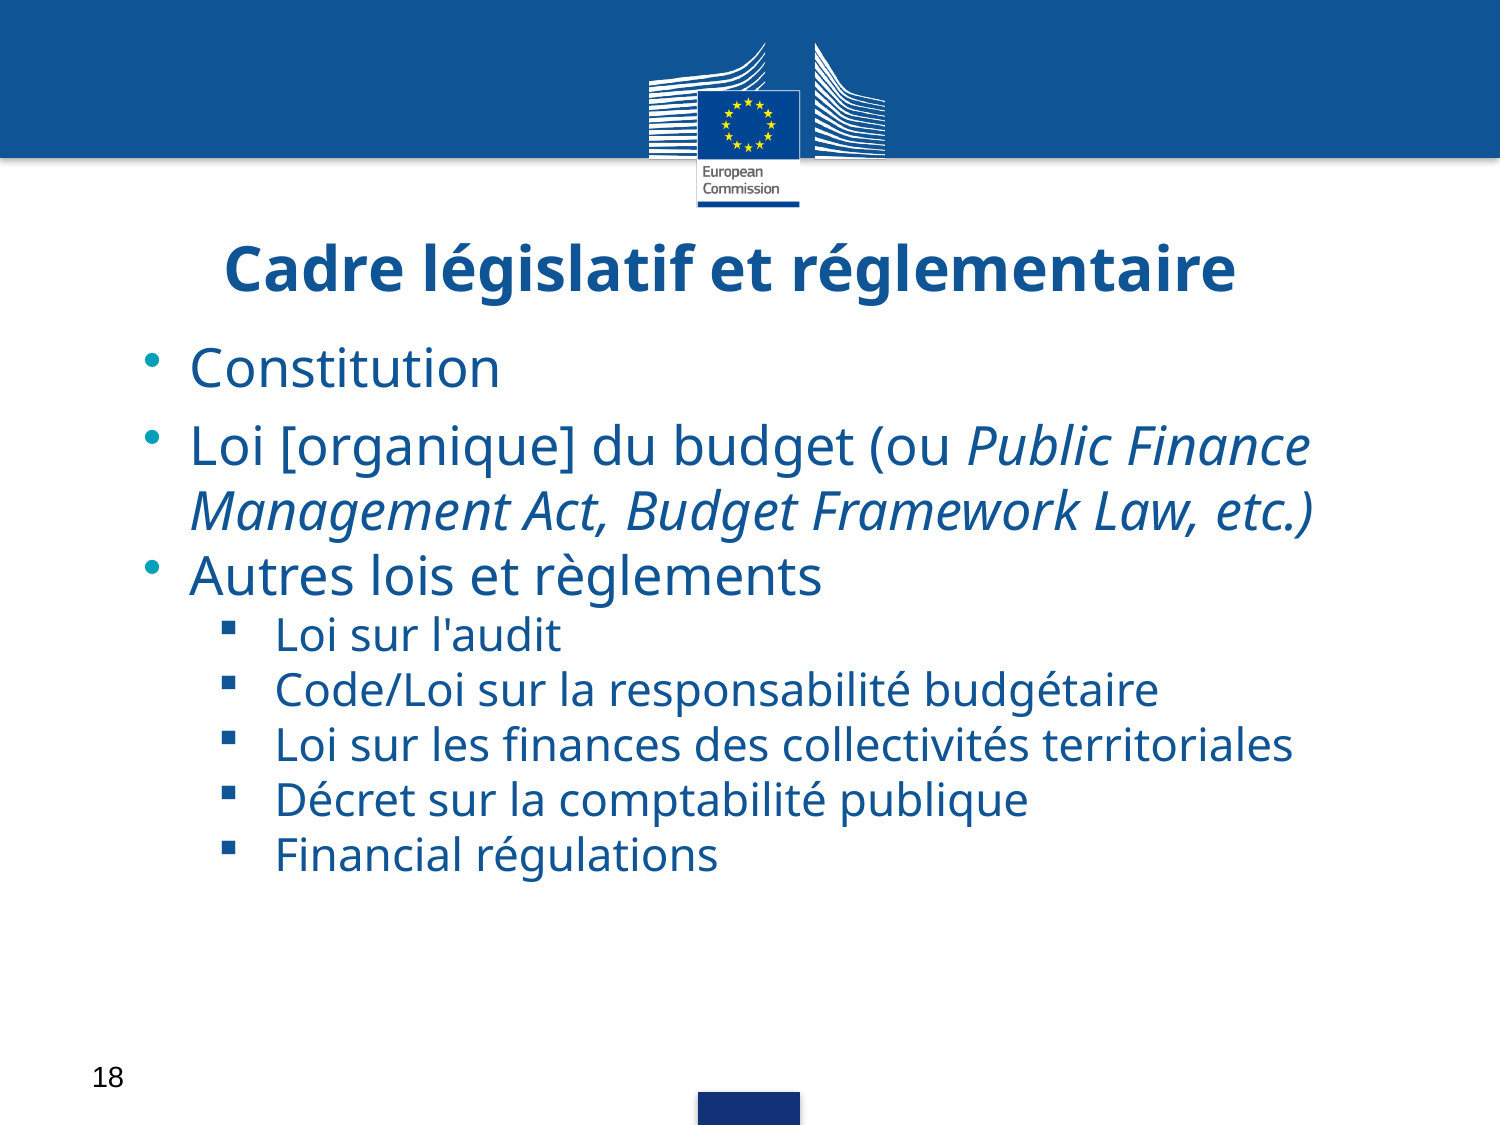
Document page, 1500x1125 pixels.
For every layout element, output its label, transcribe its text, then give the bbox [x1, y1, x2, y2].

slide_number 18 [76, 1022, 553, 1102]
list Constitution Loi [organique] du budget (ou Public Finance Management Act, Budget Framework Law, etc.) Autres lois et règlements Loi sur l'audit Code/Loi sur la responsabilité budgétaire Loi sur les finances des collectivités territoriales Décret sur la comptabilité publique Financial régulations [52, 326, 1404, 977]
title Cadre législatif et réglementaire [0, 172, 1448, 361]
picture [649, 42, 885, 172]
